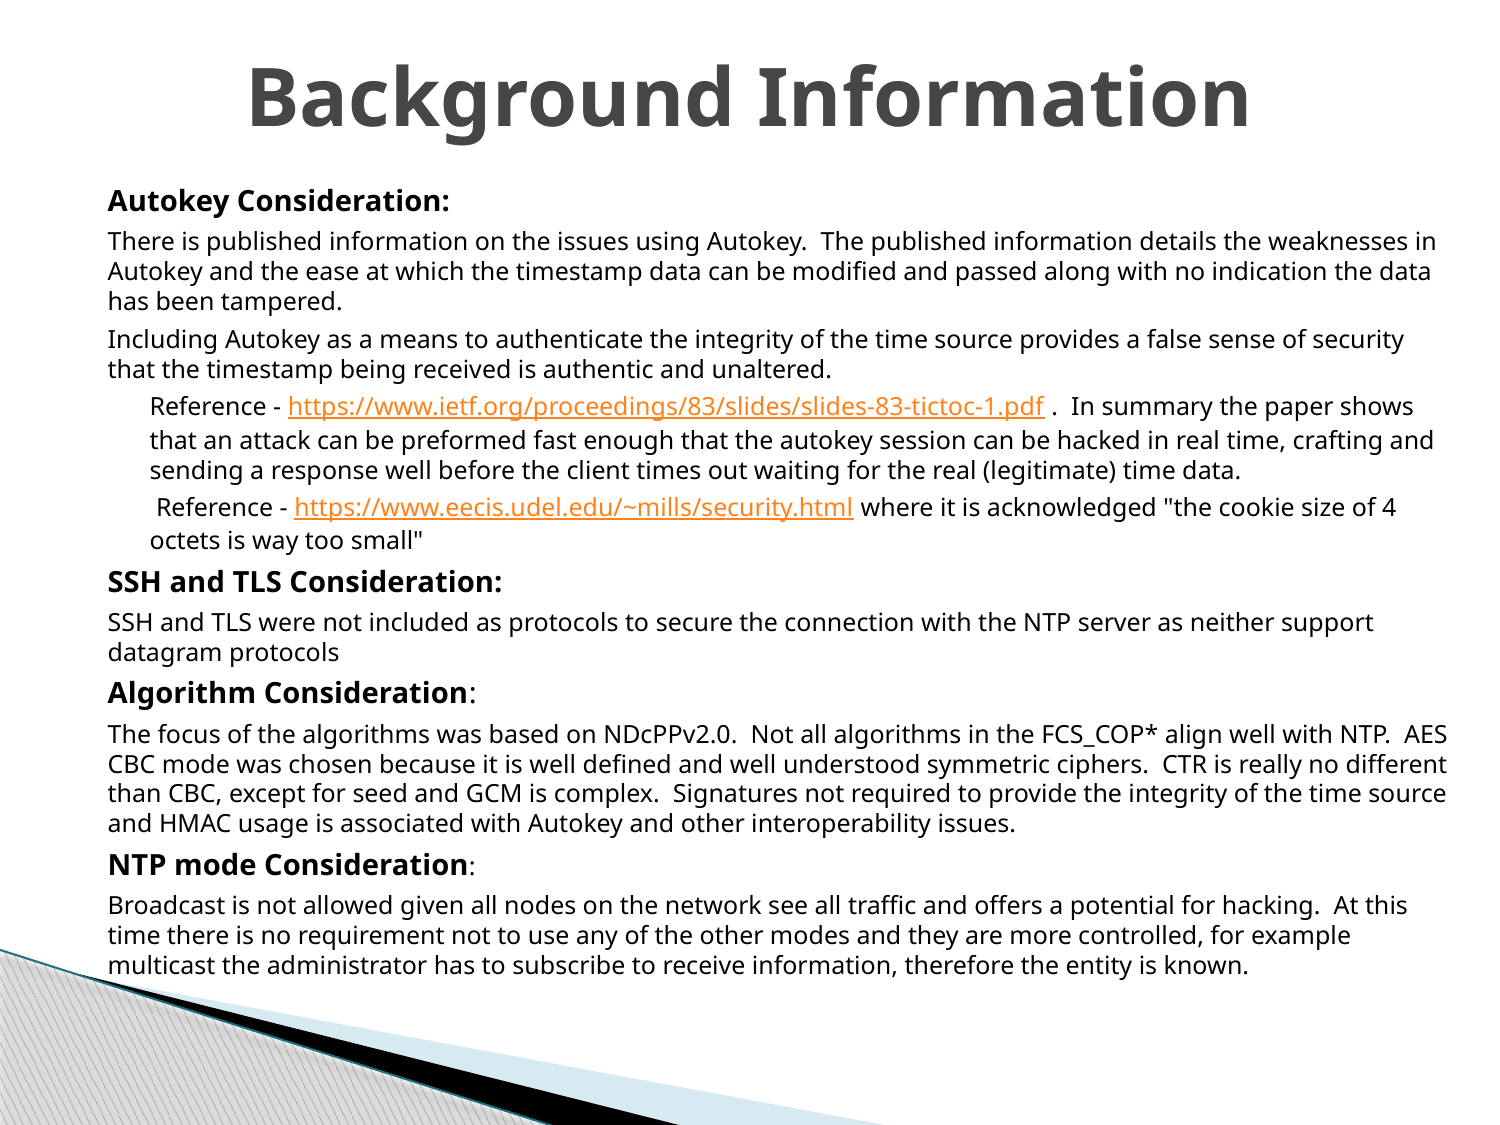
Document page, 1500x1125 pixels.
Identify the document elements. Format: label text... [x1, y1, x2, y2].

list Autokey Consideration: There is published information on the issues using Autokey. The published information details the weaknesses in Autokey and the ease at which the timestamp data can be modified and passed along with no indication the data has been tampered. Including Autokey as a means to authenticate the integrity of the time source provides a false sense of security that the timestamp being received is authentic and unaltered. Reference - https://www.ietf.org/proceedings/83/slides/slides-83-tictoc-1.pdf . In summary the paper shows that an attack can be preformed fast enough that the autokey session can be hacked in real time, crafting and sending a response well before the client times out waiting for the real (legitimate) time data. Reference - https://www.eecis.udel.edu/~mills/security.html where it is acknowledged "the cookie size of 4 octets is way too small" SSH and TLS Consideration: SSH and TLS were not included as protocols to secure the connection with the NTP server as neither support datagram protocols Algorithm Consideration: The focus of the algorithms was based on NDcPPv2.0. Not all algorithms in the FCS_COP* align well with NTP. AES CBC mode was chosen because it is well defined and well understood symmetric ciphers. CTR is really no different than CBC, except for seed and GCM is complex. Signatures not required to provide the integrity of the time source and HMAC usage is associated with Autokey and other interoperability issues. NTP mode Consideration: Broadcast is not allowed given all nodes on the network see all traffic and offers a potential for hacking. At this time there is no requirement not to use any of the other modes and they are more controlled, for example multicast the administrator has to subscribe to receive information, therefore the entity is known. [74, 174, 1466, 1000]
title Background Information [74, 37, 1425, 150]
